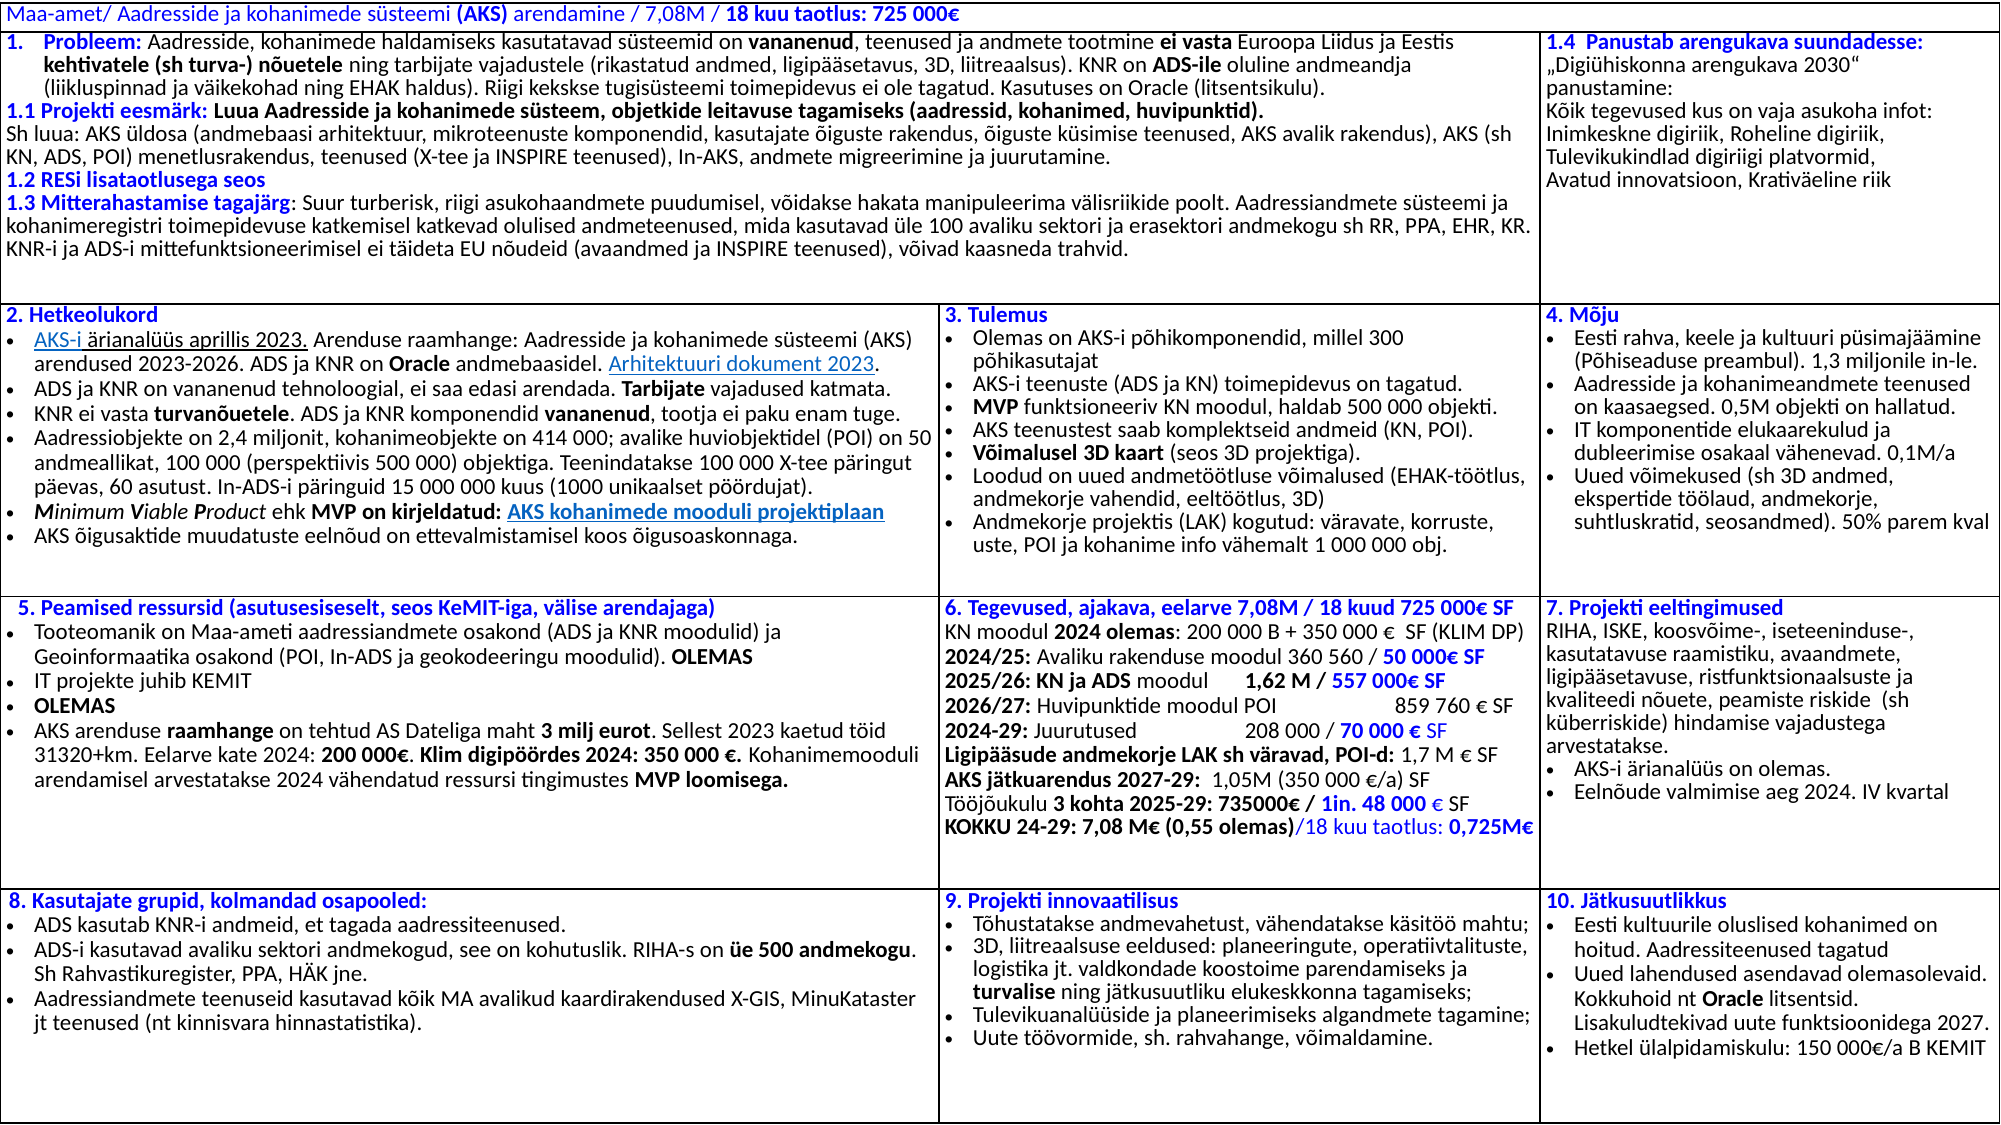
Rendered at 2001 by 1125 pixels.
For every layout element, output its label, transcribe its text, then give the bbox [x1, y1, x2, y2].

table_cell 4. Mõju Eesti rahva, keele ja kultuuri püsimajäämine (Põhiseaduse preambul). 1,3 miljonile in-le. Aadresside ja kohanimeandmete teenused on kaasaegsed. 0,5M objekti on hallatud. IT komponentide elukaarekulud ja dubleerimise osakaal vähenevad. 0,1M/a Uued võimekused (sh 3D andmed, ekspertide töölaud, andmekorje, suhtluskratid, seosandmed). 50% parem kval [1541, 305, 1999, 596]
table_cell 7. Projekti eeltingimused RIHA, ISKE, koosvõime-, iseteeninduse-, kasutatavuse raamistiku, avaandmete, ligipääsetavuse, ristfunktsionaalsuste ja kvaliteedi nõuete, peamiste riskide (sh küberriskide) hindamise vajadustega arvestatakse. AKS-i ärianalüüs on olemas. Eelnõude valmimise aeg 2024. IV kvartal [1541, 597, 1999, 888]
table_cell 2. Hetkeolukord AKS-i ärianalüüs aprillis 2023. Arenduse raamhange: Aadresside ja kohanimede süsteemi (AKS) arendused 2023-2026. ADS ja KNR on Oracle andmebaasidel. Arhitektuuri dokument 2023. ADS ja KNR on vananenud tehnoloogial, ei saa edasi arendada. Tarbijate vajadused katmata. KNR ei vasta turvanõuetele. ADS ja KNR komponendid vananenud, tootja ei paku enam tuge. Aadressiobjekte on 2,4 miljonit, kohanimeobjekte on 414 000; avalike huviobjektidel (POI) on 50 andmeallikat, 100 000 (perspektiivis 500 000) objektiga. Teenindatakse 100 000 X-tee päringut päevas, 60 asutust. In-ADS-i päringuid 15 000 000 kuus (1000 unikaalset pöördujat). Minimum Viable Product ehk MVP on kirjeldatud: AKS kohanimede mooduli projektiplaan AKS õigusaktide muudatuste eelnõud on ettevalmistamisel koos õigusoaskonnaga. [1, 305, 938, 596]
table_cell Probleem: Aadresside, kohanimede haldamiseks kasutatavad süsteemid on vananenud, teenused ja andmete tootmine ei vasta Euroopa Liidus ja Eestis kehtivatele (sh turva-) nõuetele ning tarbijate vajadustele (rikastatud andmed, ligipääsetavus, 3D, liitreaalsus). KNR on ADS-ile oluline andmeandja (liikluspinnad ja väikekohad ning EHAK haldus). Riigi kekskse tugisüsteemi toimepidevus ei ole tagatud. Kasutuses on Oracle (litsentsikulu). 1.1 Projekti eesmärk: Luua Aadresside ja kohanimede süsteem, objetkide leitavuse tagamiseks (aadressid, kohanimed, huvipunktid). Sh luua: AKS üldosa (andmebaasi arhitektuur, mikroteenuste komponendid, kasutajate õiguste rakendus, õiguste küsimise teenused, AKS avalik rakendus), AKS (sh KN, ADS, POI) menetlusrakendus, teenused (X-tee ja INSPIRE teenused), In-AKS, andmete migreerimine ja juurutamine. 1.2 RESi lisataotlusega seos 1.3 Mitterahastamise tagajärg: Suur turberisk, riigi asukohaandmete puudumisel, võidakse hakata manipuleerima välisriikide poolt. Aadressiandmete süsteemi ja kohanimeregistri toimepidevuse katkemisel katkevad olulised andmeteenused, mida kasutavad üle 100 avaliku sektori ja erasektori andmekogu sh RR, PPA, EHR, KR. KNR-i ja ADS-i mittefunktsioneerimisel ei täideta EU nõudeid (avaandmed ja INSPIRE teenused), võivad kaasneda trahvid. [1, 33, 1539, 303]
table_header Maa-amet/ Aadresside ja kohanimede süsteemi (AKS) arendamine / 7,08M / 18 kuu taotlus: 725 000€ [1, 4, 1999, 31]
table_cell 6. Tegevused, ajakava, eelarve 7,08M / 18 kuud 725 000€ SF KN moodul 2024 olemas: 200 000 B + 350 000 € SF (KLIM DP) 2024/25: Avaliku rakenduse moodul 360 560 / 50 000€ SF 2025/26: KN ja ADS moodul 1,62 M / 557 000€ SF 2026/27: Huvipunktide moodul POI 859 760 € SF 2024-29: Juurutused 208 000 / 70 000 € SF Ligipääsude andmekorje LAK sh väravad, POI-d: 1,7 M € SF AKS jätkuarendus 2027-29: 1,05M (350 000 €/a) SF Tööjõukulu 3 kohta 2025-29: 735000€ / 1in. 48 000 € SF KOKKU 24-29: 7,08 M€ (0,55 olemas)/18 kuu taotlus: 0,725M€ [940, 597, 1539, 888]
table_cell 5. Peamised ressursid (asutusesiseselt, seos KeMIT-iga, välise arendajaga) Tooteomanik on Maa-ameti aadressiandmete osakond (ADS ja KNR moodulid) ja Geoinformaatika osakond (POI, In-ADS ja geokodeeringu moodulid). OLEMAS IT projekte juhib KEMIT OLEMAS AKS arenduse raamhange on tehtud AS Dateliga maht 3 milj eurot. Sellest 2023 kaetud töid 31320+km. Eelarve kate 2024: 200 000€. Klim digipöördes 2024: 350 000 €. Kohanimemooduli arendamisel arvestatakse 2024 vähendatud ressursi tingimustes MVP loomisega. [1, 597, 938, 888]
table_cell 8. Kasutajate grupid, kolmandad osapooled: ADS kasutab KNR-i andmeid, et tagada aadressiteenused. ADS-i kasutavad avaliku sektori andmekogud, see on kohutuslik. RIHA-s on üe 500 andmekogu. Sh Rahvastikuregister, PPA, HÄK jne. Aadressiandmete teenuseid kasutavad kõik MA avalikud kaardirakendused X-GIS, MinuKataster jt teenused (nt kinnisvara hinnastatistika). [1, 890, 938, 1122]
table_cell 3. Tulemus Olemas on AKS-i põhikomponendid, millel 300 põhikasutajat AKS-i teenuste (ADS ja KN) toimepidevus on tagatud. MVP funktsioneeriv KN moodul, haldab 500 000 objekti. AKS teenustest saab komplektseid andmeid (KN, POI). Võimalusel 3D kaart (seos 3D projektiga). Loodud on uued andmetöötluse võimalused (EHAK-töötlus, andmekorje vahendid, eeltöötlus, 3D) Andmekorje projektis (LAK) kogutud: väravate, korruste, uste, POI ja kohanime info vähemalt 1 000 000 obj. [940, 305, 1539, 596]
table_cell 9. Projekti innovaatilisus Tõhustatakse andmevahetust, vähendatakse käsitöö mahtu; 3D, liitreaalsuse eeldused: planeeringute, operatiivtalituste, logistika jt. valdkondade koostoime parendamiseks ja turvalise ning jätkusuutliku elukeskkonna tagamiseks; Tulevikuanalüüside ja planeerimiseks algandmete tagamine; Uute töövormide, sh. rahvahange, võimaldamine. [940, 890, 1539, 1122]
table_cell 10. Jätkusuutlikkus Eesti kultuurile oluslised kohanimed on hoitud. Aadressiteenused tagatud Uued lahendused asendavad olemasolevaid. Kokkuhoid nt Oracle litsentsid. Lisakuludtekivad uute funktsioonidega 2027. Hetkel ülalpidamiskulu: 150 000€/a B KEMIT [1541, 890, 1999, 1122]
table_cell 1.4 Panustab arengukava suundadesse: „Digiühiskonna arengukava 2030“ panustamine: Kõik tegevused kus on vaja asukoha infot: Inimkeskne digiriik, Roheline digiriik, Tulevikukindlad digiriigi platvormid, Avatud innovatsioon, Krativäeline riik [1541, 33, 1999, 303]
